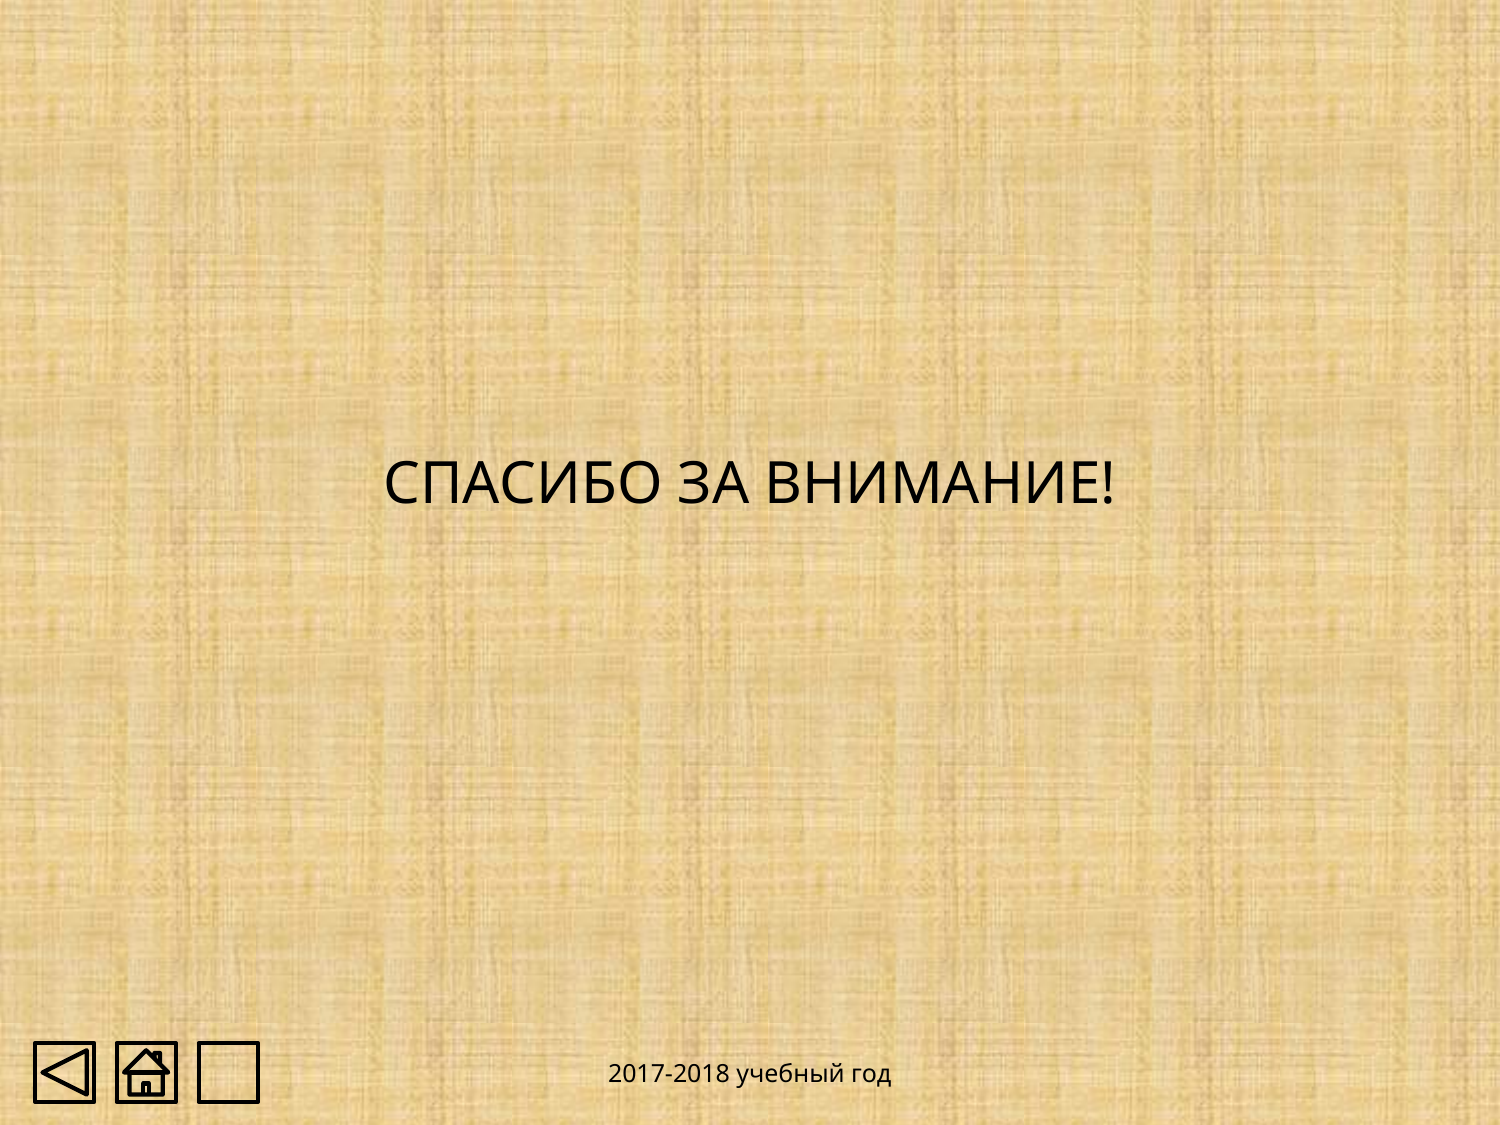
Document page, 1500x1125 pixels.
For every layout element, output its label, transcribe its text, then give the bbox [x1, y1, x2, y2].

text_box [197, 1041, 260, 1104]
title СПАСИБО ЗА ВНИМАНИЕ! [75, 386, 1425, 575]
footer 2017-2018 учебный год [512, 1042, 988, 1103]
text_box [115, 1041, 178, 1104]
picture [0, 0, 1500, 1125]
text_box [33, 1041, 96, 1104]
